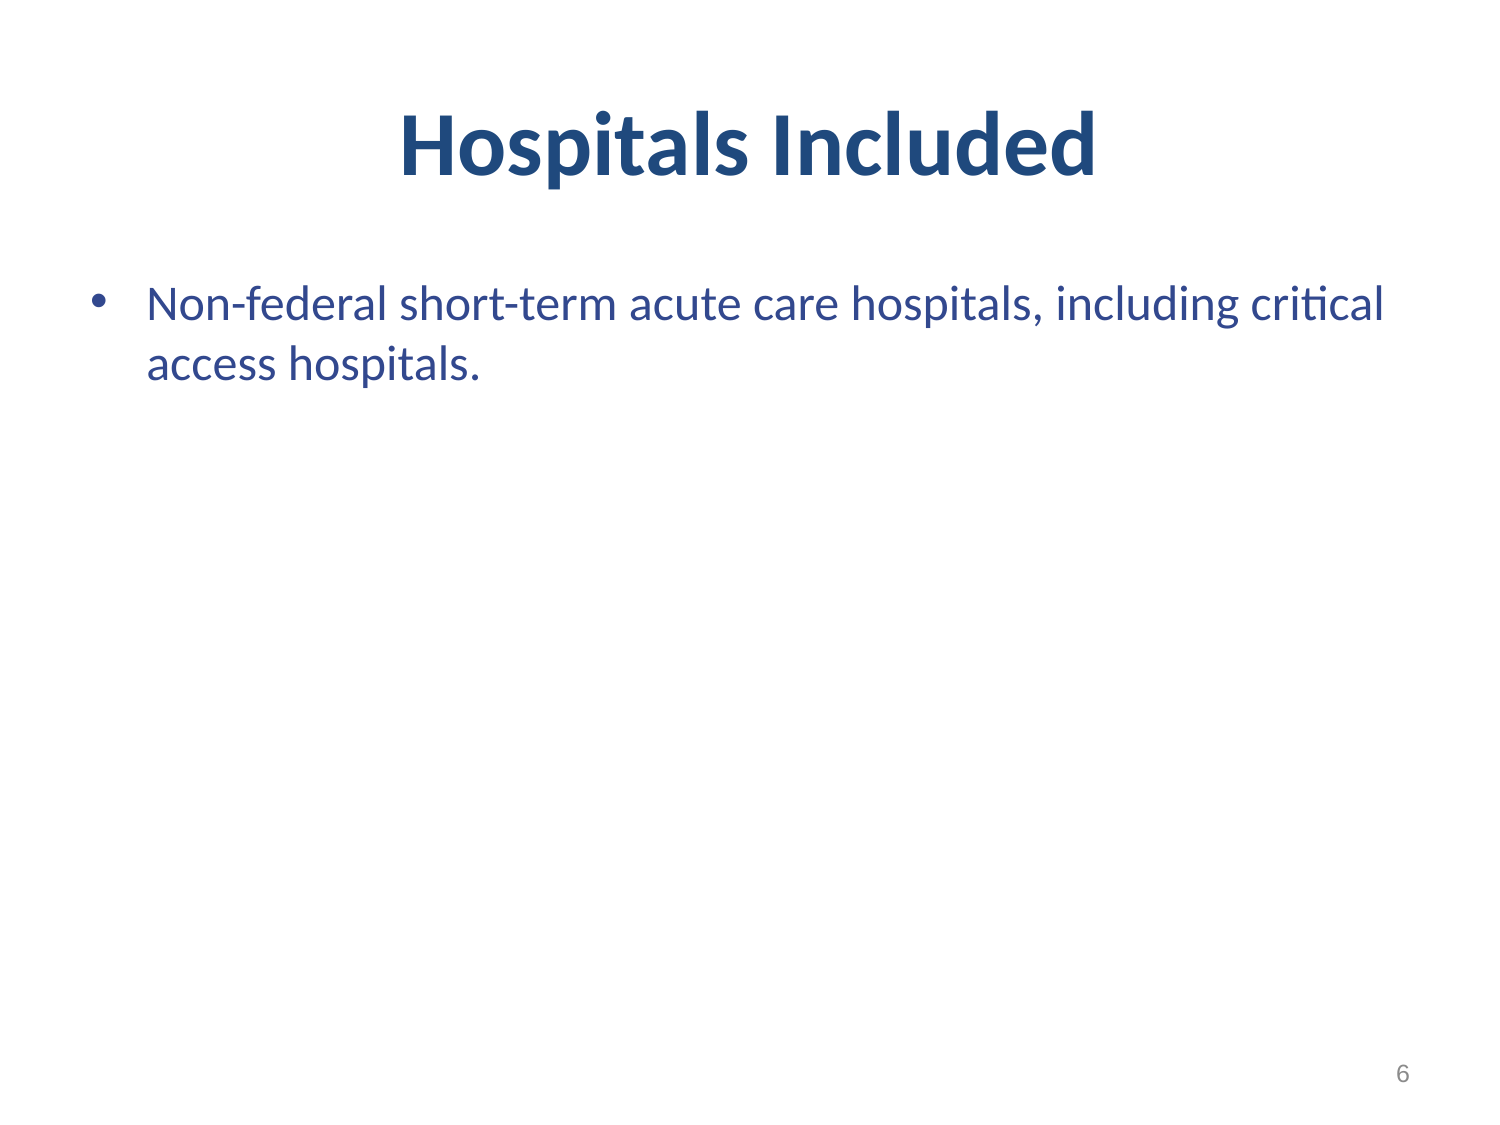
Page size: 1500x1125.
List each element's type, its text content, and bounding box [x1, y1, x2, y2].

slide_number 6 [1074, 1042, 1425, 1103]
title Hospitals Included [75, 45, 1425, 233]
list Non-federal short-term acute care hospitals, including critical access hospitals. [75, 262, 1425, 1005]
